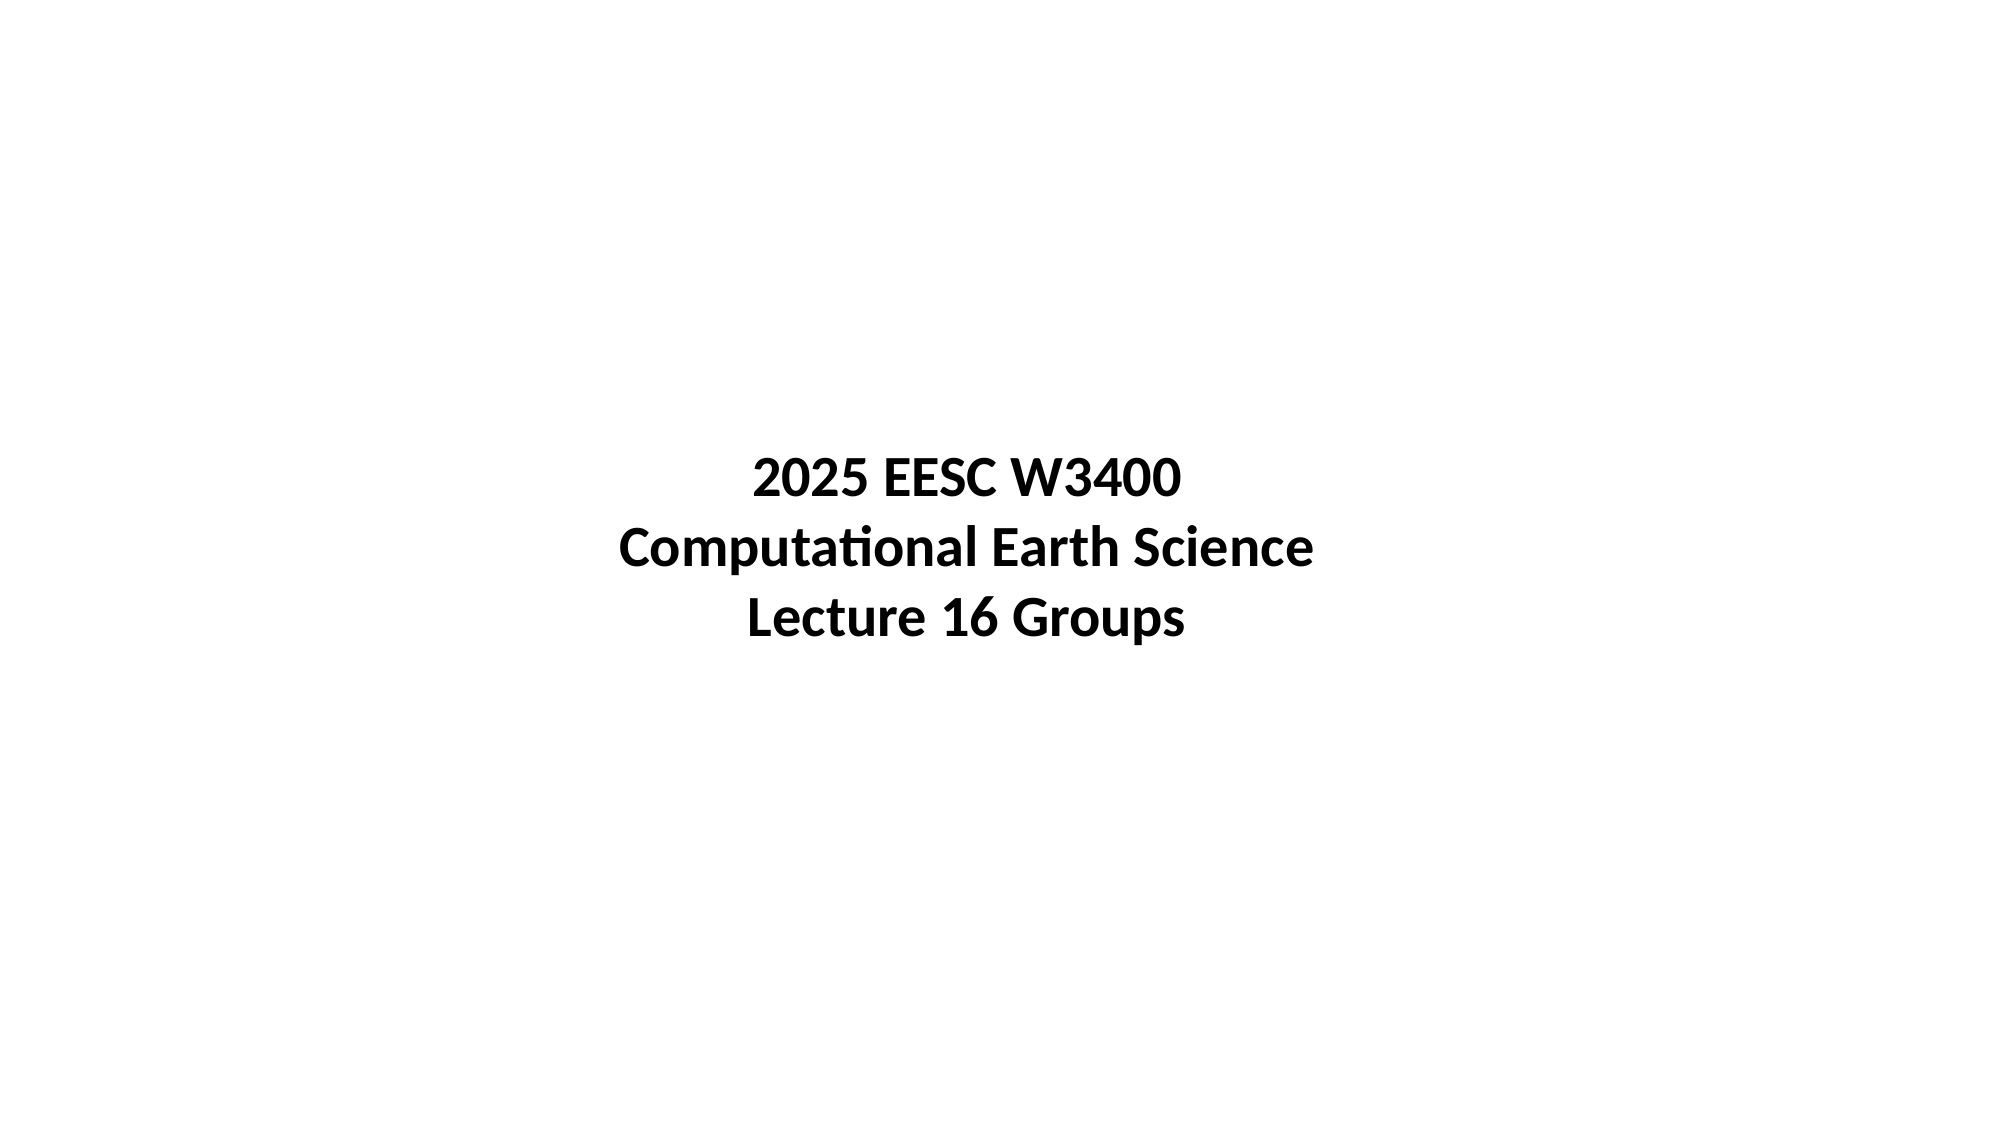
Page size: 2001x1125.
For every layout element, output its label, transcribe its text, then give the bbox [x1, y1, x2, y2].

text_box 2025 EESC W3400 Computational Earth Science Lecture 16 Groups [81, 431, 1853, 656]
